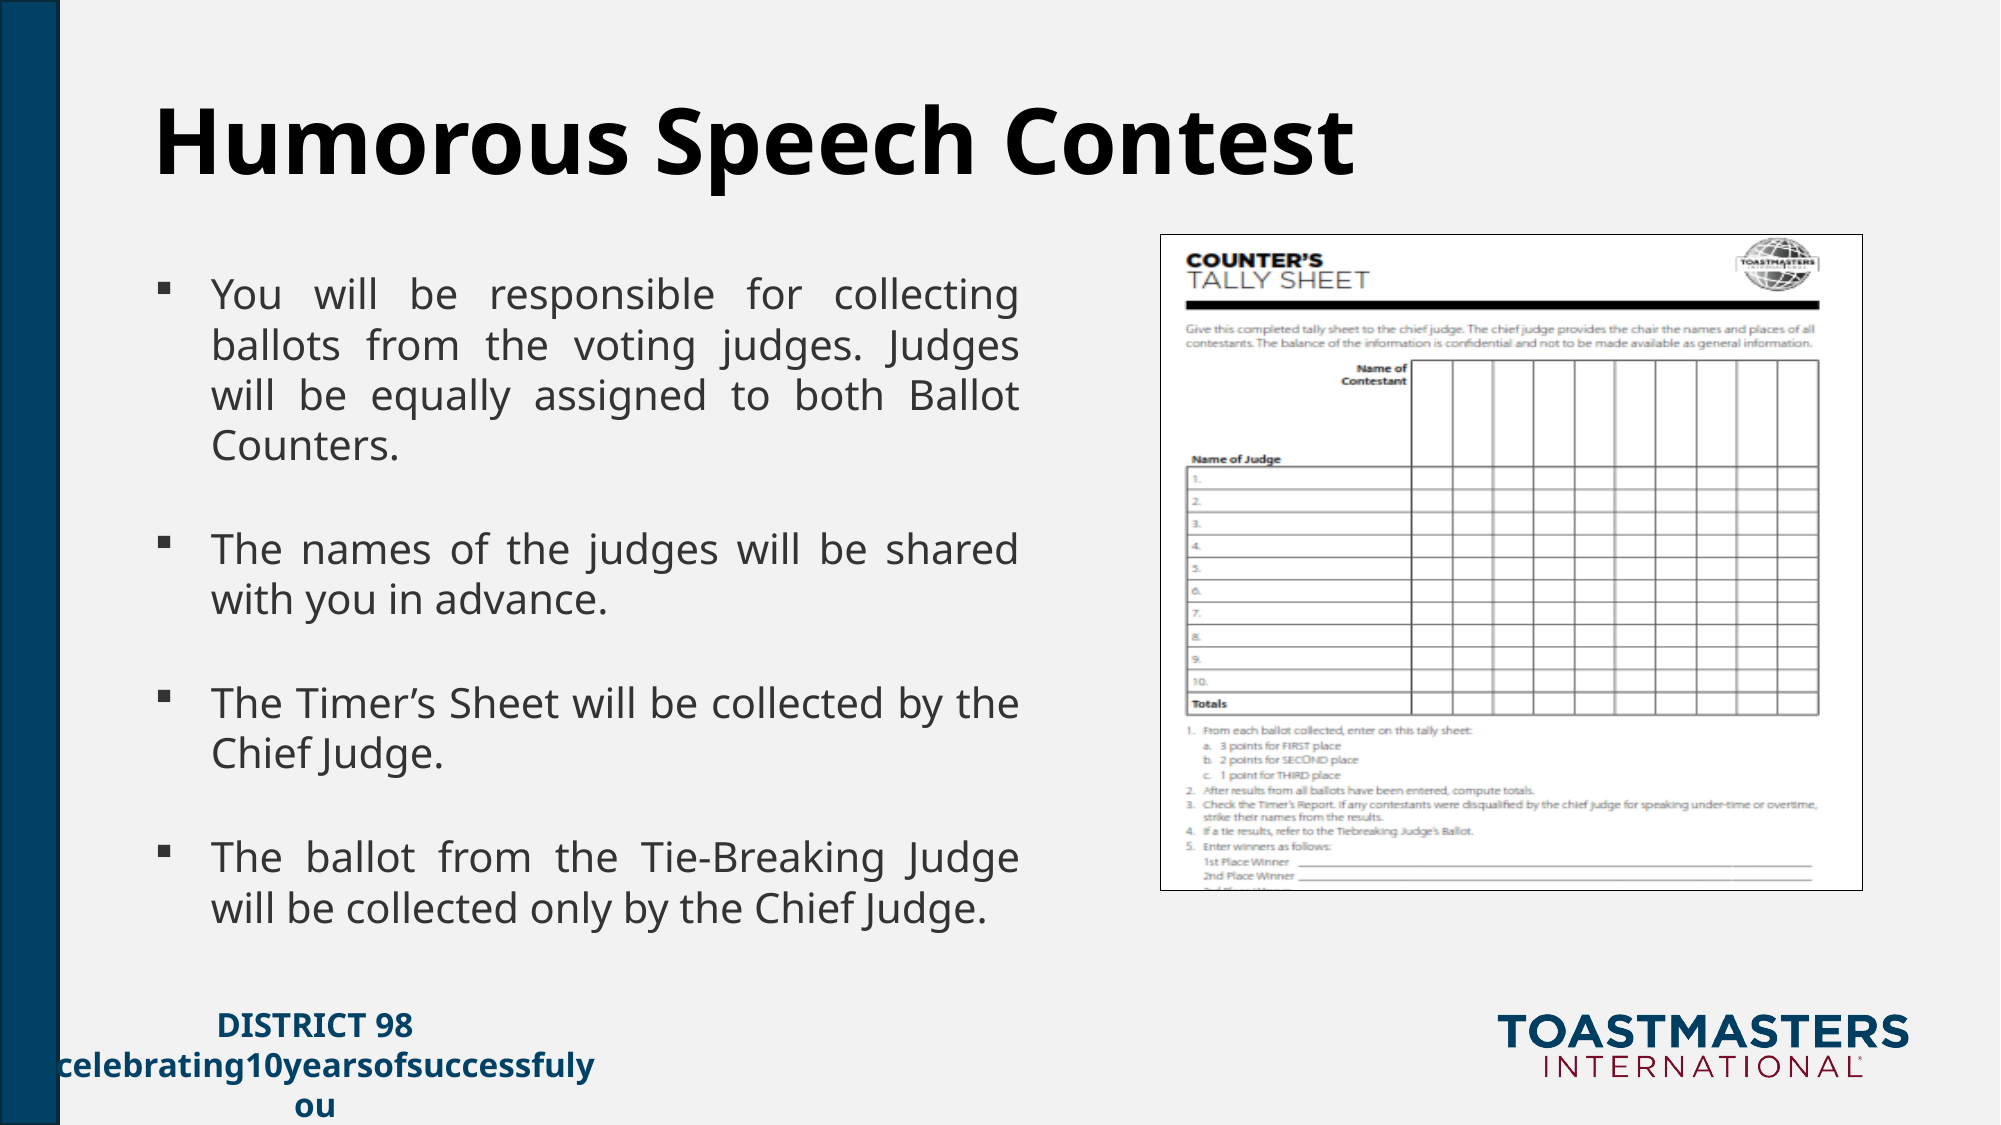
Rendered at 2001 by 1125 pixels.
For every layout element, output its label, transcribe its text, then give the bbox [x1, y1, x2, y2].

text_box [0, 0, 60, 1125]
text_box DISTRICT 98 #celebrating10yearsofsuccessfulyou [10, 996, 620, 1125]
picture [1160, 234, 2000, 1125]
list You will be responsible for collecting ballots from the voting judges. Judges will be equally assigned to both Ballot Counters. The names of the judges will be shared with you in advance. The Timer’s Sheet will be collected by the Chief Judge. The ballot from the Tie-Breaking Judge will be collected only by the Chief Judge. [137, 260, 1102, 950]
title Humorous Speech Contest [137, 59, 1944, 229]
